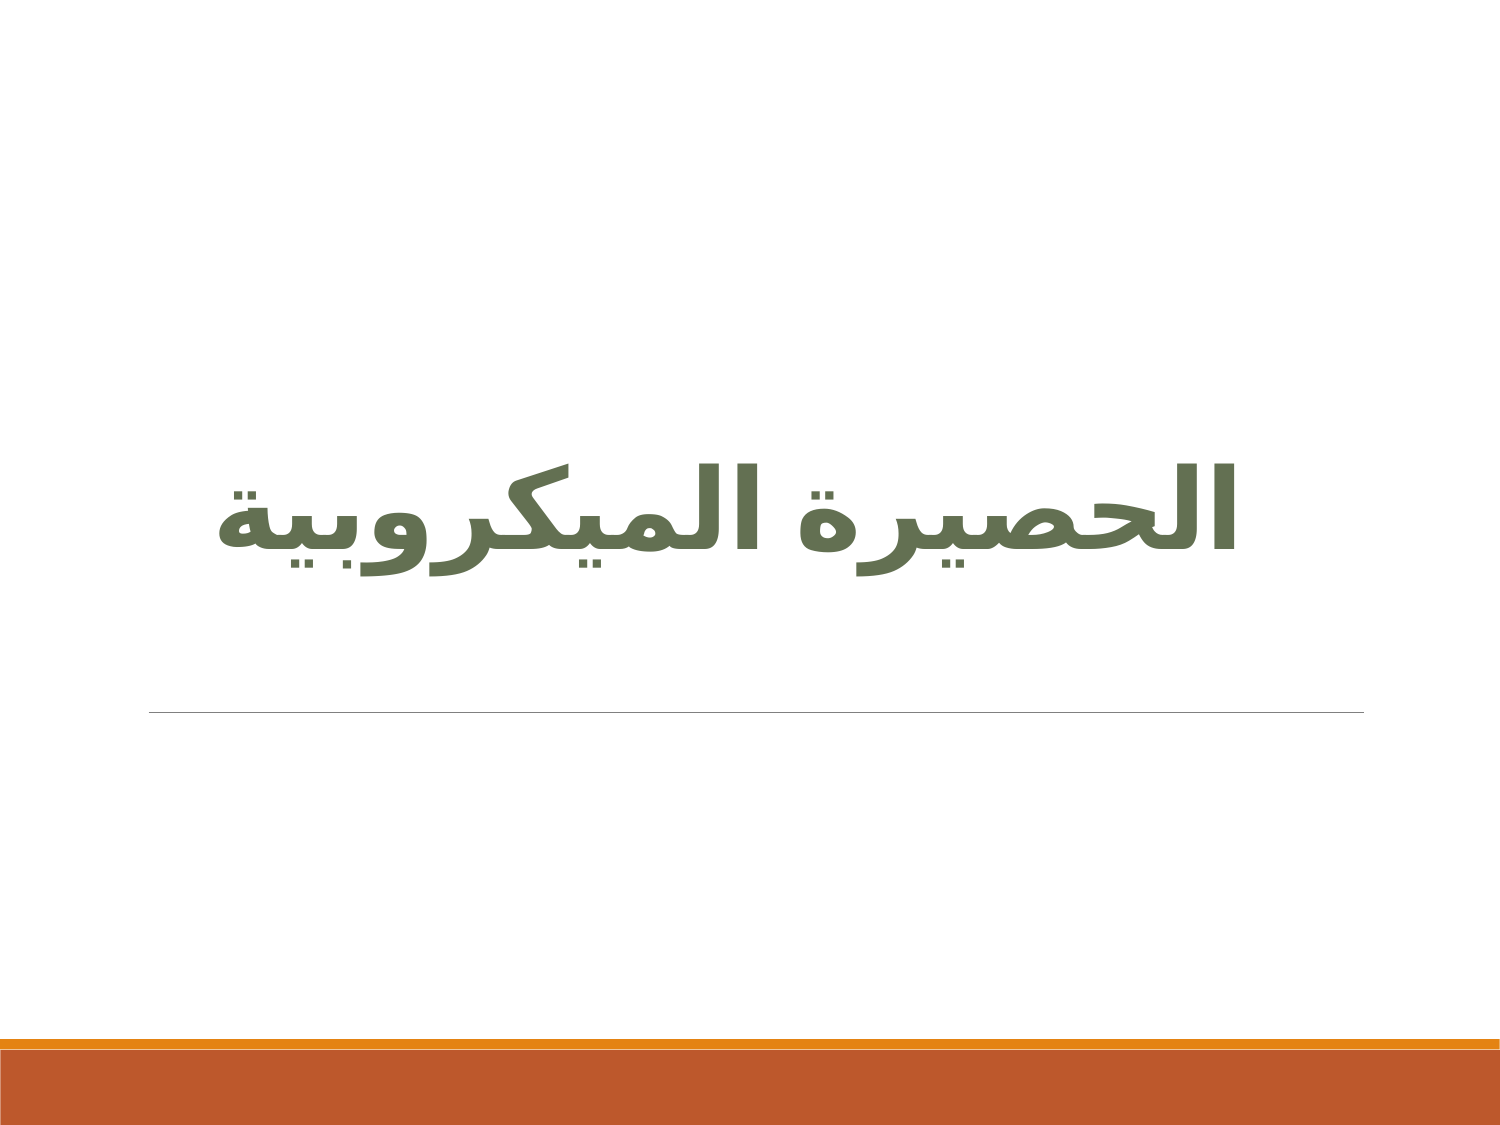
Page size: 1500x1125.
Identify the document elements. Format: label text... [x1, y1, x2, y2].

title الحصيرة الميكروبية [197, 338, 1472, 580]
